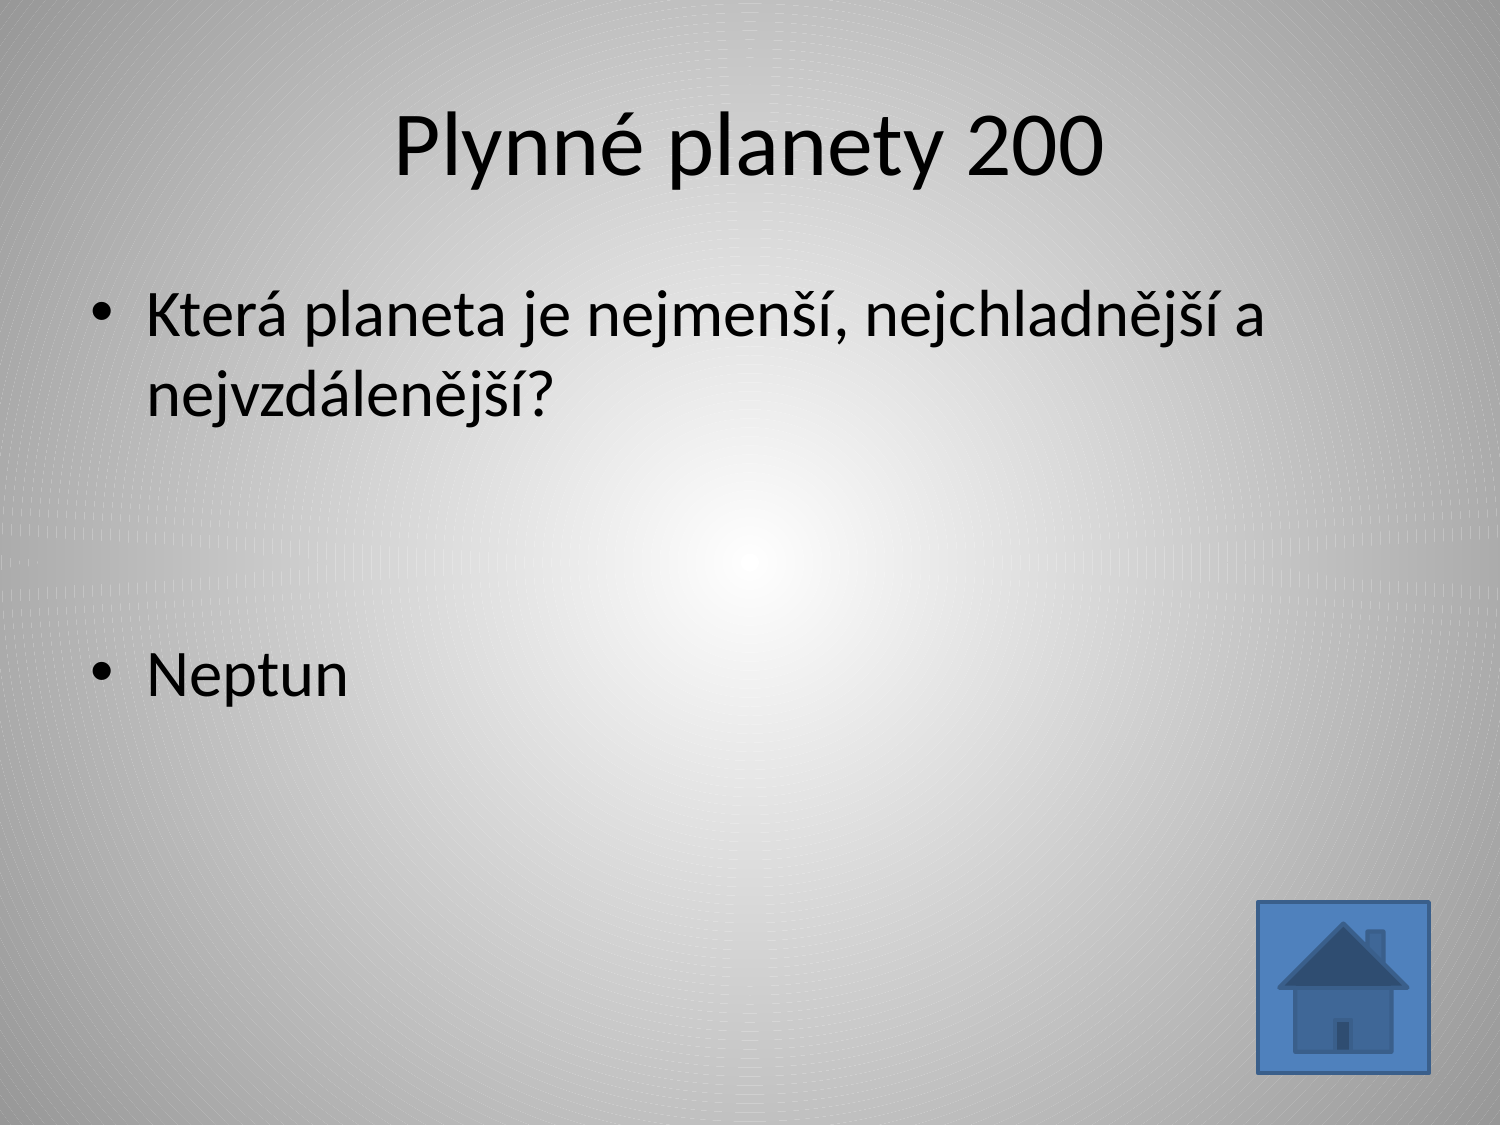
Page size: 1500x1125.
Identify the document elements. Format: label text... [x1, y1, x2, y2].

text_box [1256, 900, 1431, 1075]
title Plynné planety 200 [75, 45, 1425, 233]
list Která planeta je nejmenší, nejchladnější a nejvzdálenější? Neptun [75, 262, 1425, 1005]
